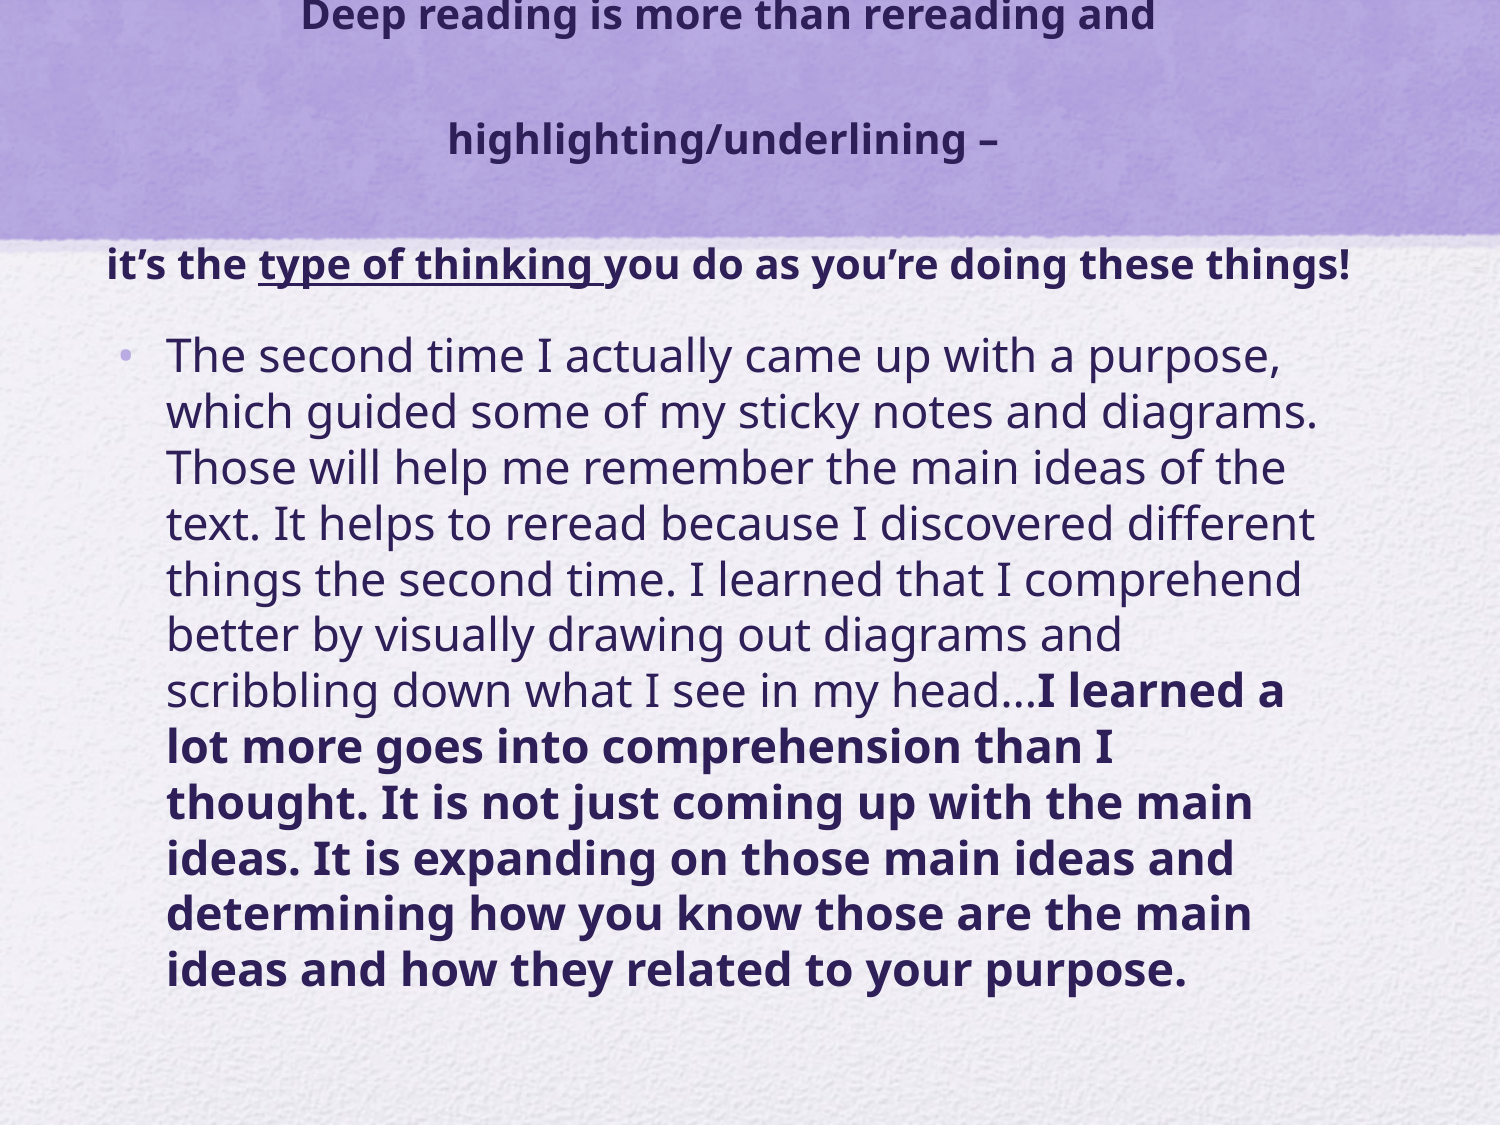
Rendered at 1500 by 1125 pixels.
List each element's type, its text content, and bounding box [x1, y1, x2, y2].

title Deep reading is more than rereading and highlighting/underlining – it’s the type of thinking you do as you’re doing these things! [61, 0, 1396, 217]
list The second time I actually came up with a purpose, which guided some of my sticky notes and diagrams. Those will help me remember the main ideas of the text. It helps to reread because I discovered different things the second time. I learned that I comprehend better by visually drawing out diagrams and scribbling down what I see in my head…I learned a lot more goes into comprehension than I thought. It is not just coming up with the main ideas. It is expanding on those main ideas and determining how you know those are the main ideas and how they related to your purpose. [102, 318, 1345, 1023]
picture [0, 225, 1500, 1125]
